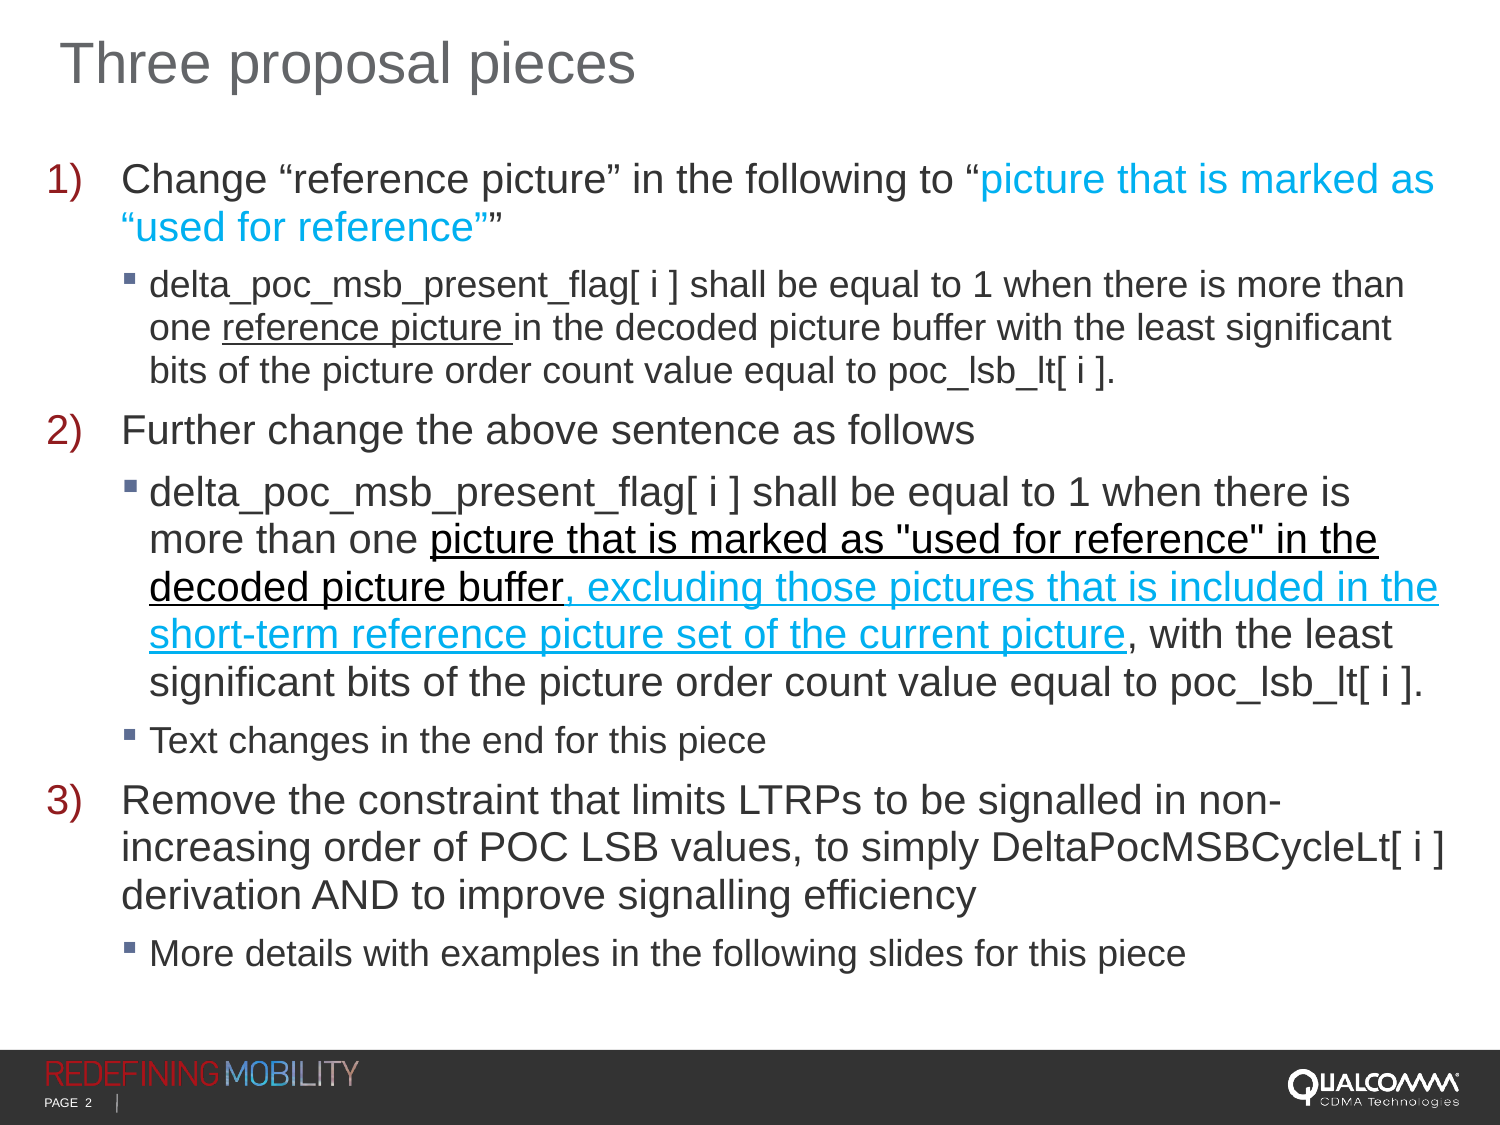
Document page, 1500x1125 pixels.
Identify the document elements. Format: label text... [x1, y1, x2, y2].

list Change “reference picture” in the following to “picture that is marked as “used for reference”” delta_poc_msb_present_flag[ i ] shall be equal to 1 when there is more than one reference picture in the decoded picture buffer with the least significant bits of the picture order count value equal to poc_lsb_lt[ i ]. Further change the above sentence as follows delta_poc_msb_present_flag[ i ] shall be equal to 1 when there is more than one picture that is marked as "used for reference" in the decoded picture buffer, excluding those pictures that is included in the short-term reference picture set of the current picture, with the least significant bits of the picture order count value equal to poc_lsb_lt[ i ]. Text changes in the end for this piece Remove the constraint that limits LTRPs to be signalled in non-increasing order of POC LSB values, to simply DeltaPocMSBCycleLt[ i ] derivation AND to improve signalling efficiency More details with examples in the following slides for this piece [30, 148, 1469, 1021]
picture [31, 1049, 369, 1098]
picture [1278, 1058, 1478, 1114]
title Three proposal pieces [44, 20, 1483, 113]
